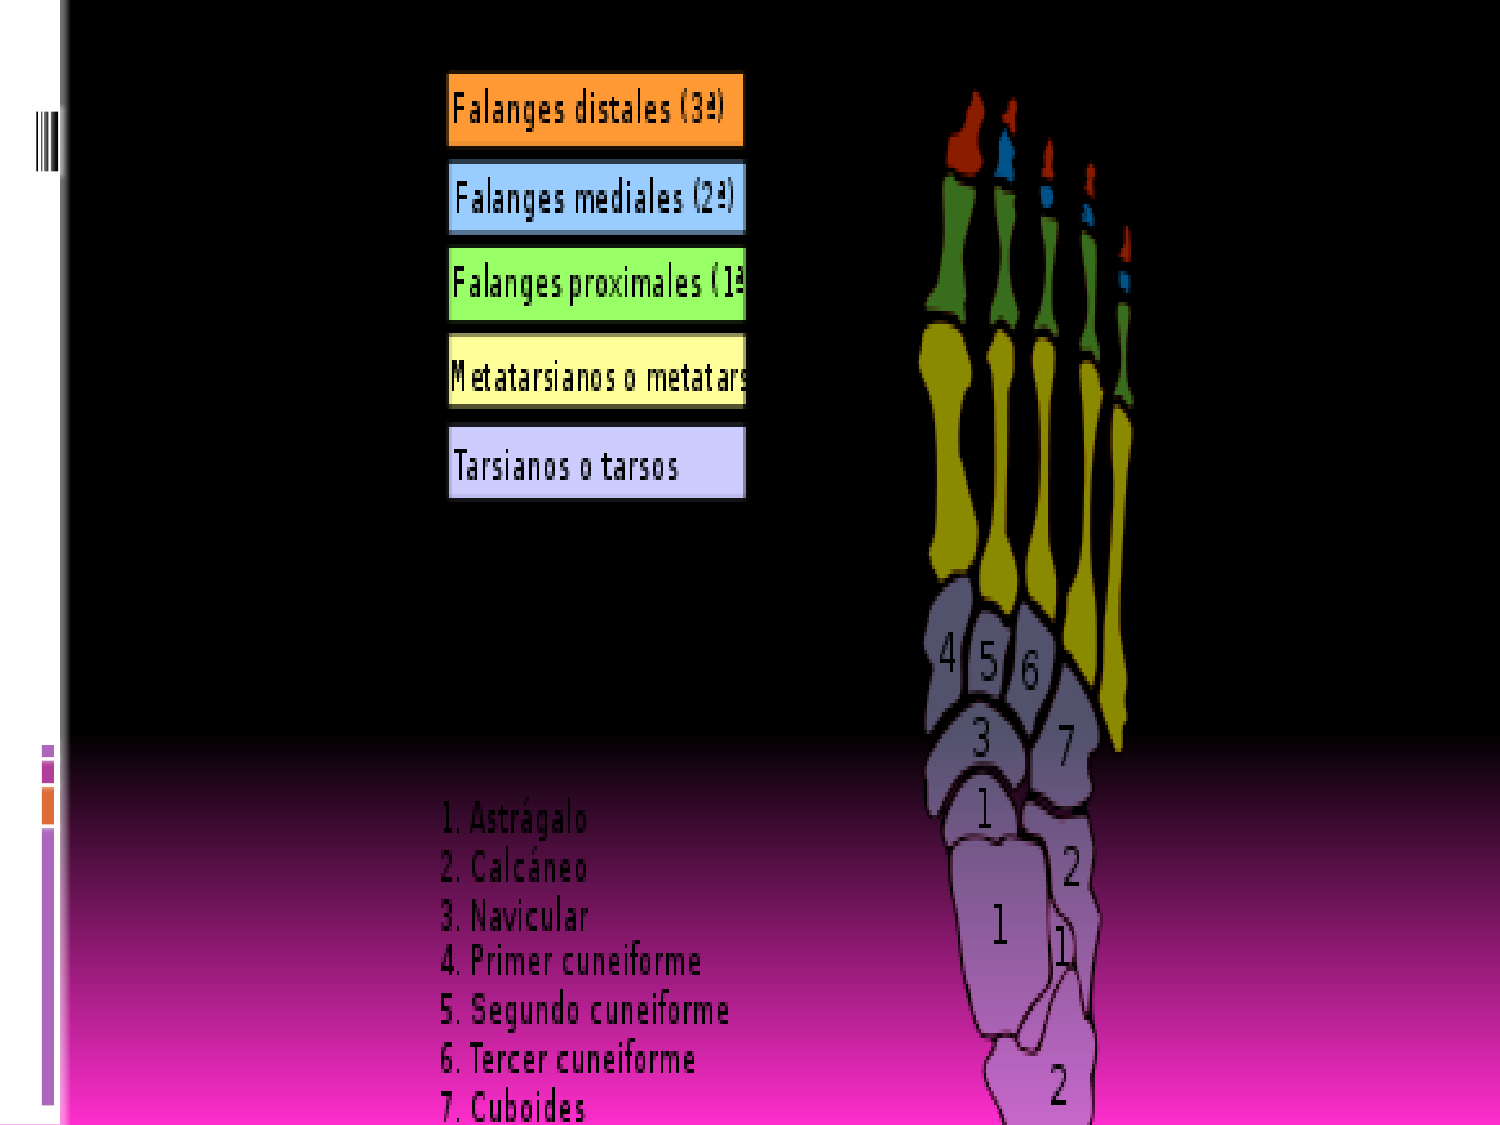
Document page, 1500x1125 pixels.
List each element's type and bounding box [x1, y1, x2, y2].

list [421, 0, 1196, 1125]
